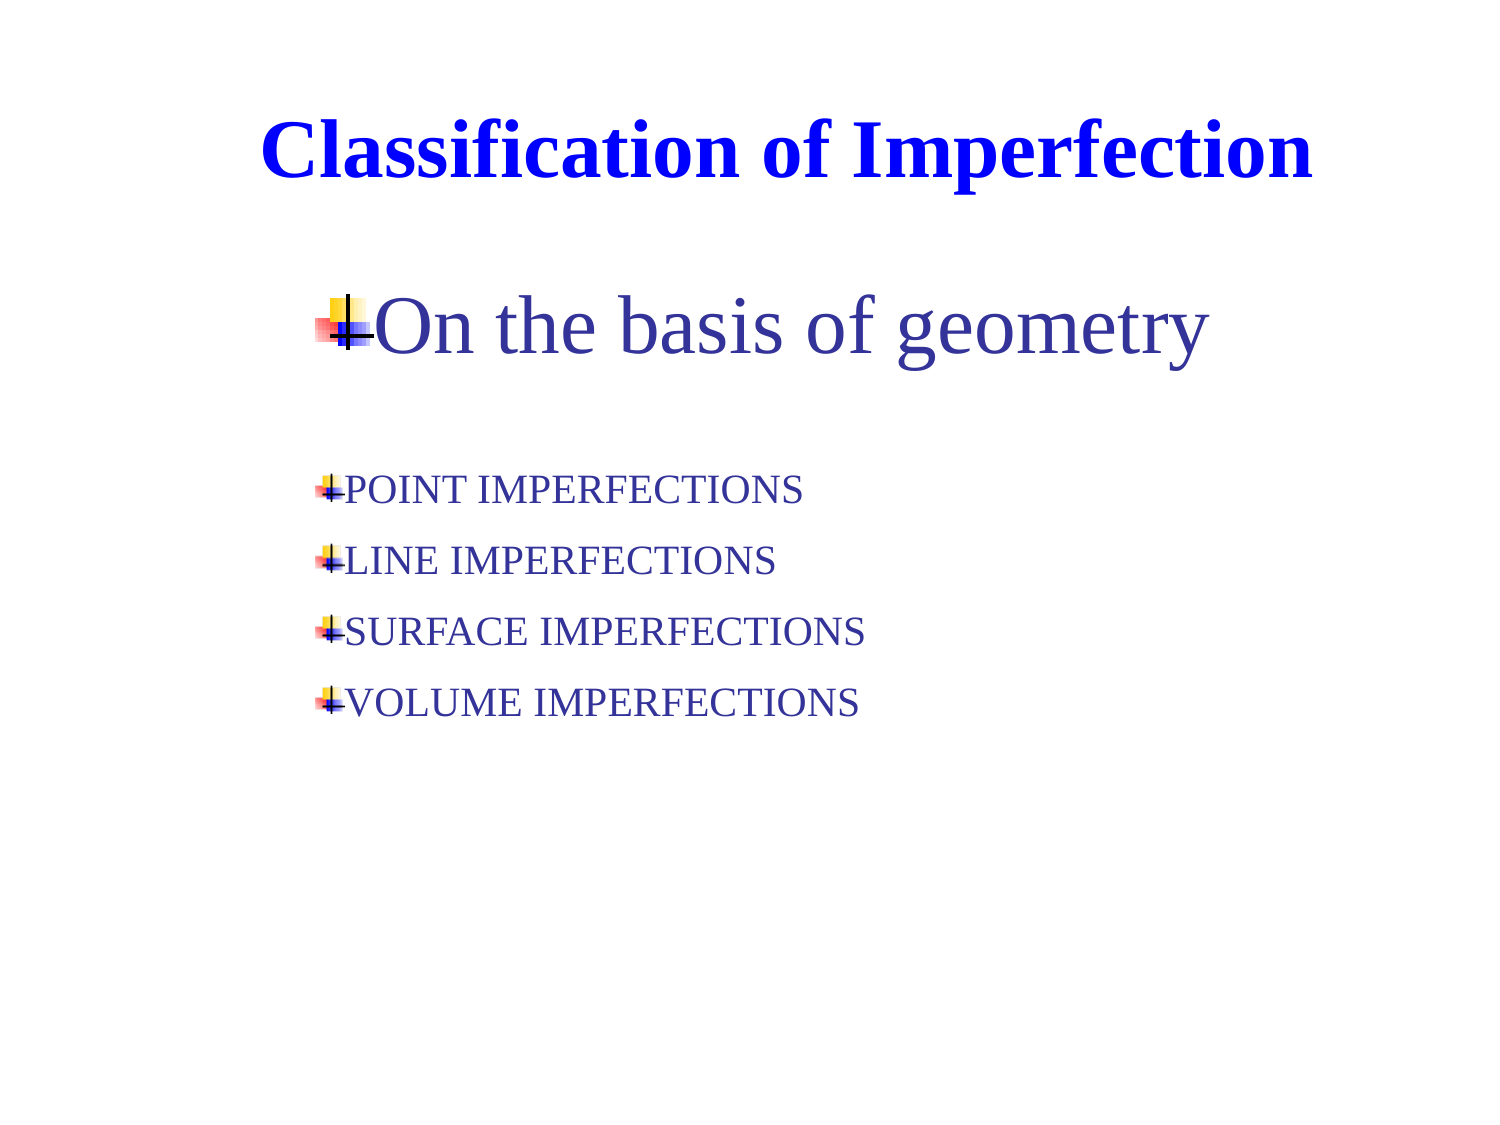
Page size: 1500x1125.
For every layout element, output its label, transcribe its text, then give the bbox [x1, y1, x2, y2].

subtitle On the basis of geometry POINT IMPERFECTIONS LINE IMPERFECTIONS SURFACE IMPERFECTIONS VOLUME IMPERFECTIONS [300, 262, 1350, 825]
picture [315, 613, 345, 643]
picture [315, 290, 374, 350]
title Classification of Imperfection [212, 87, 1363, 200]
picture [315, 684, 345, 714]
picture [315, 472, 345, 502]
picture [315, 542, 345, 573]
